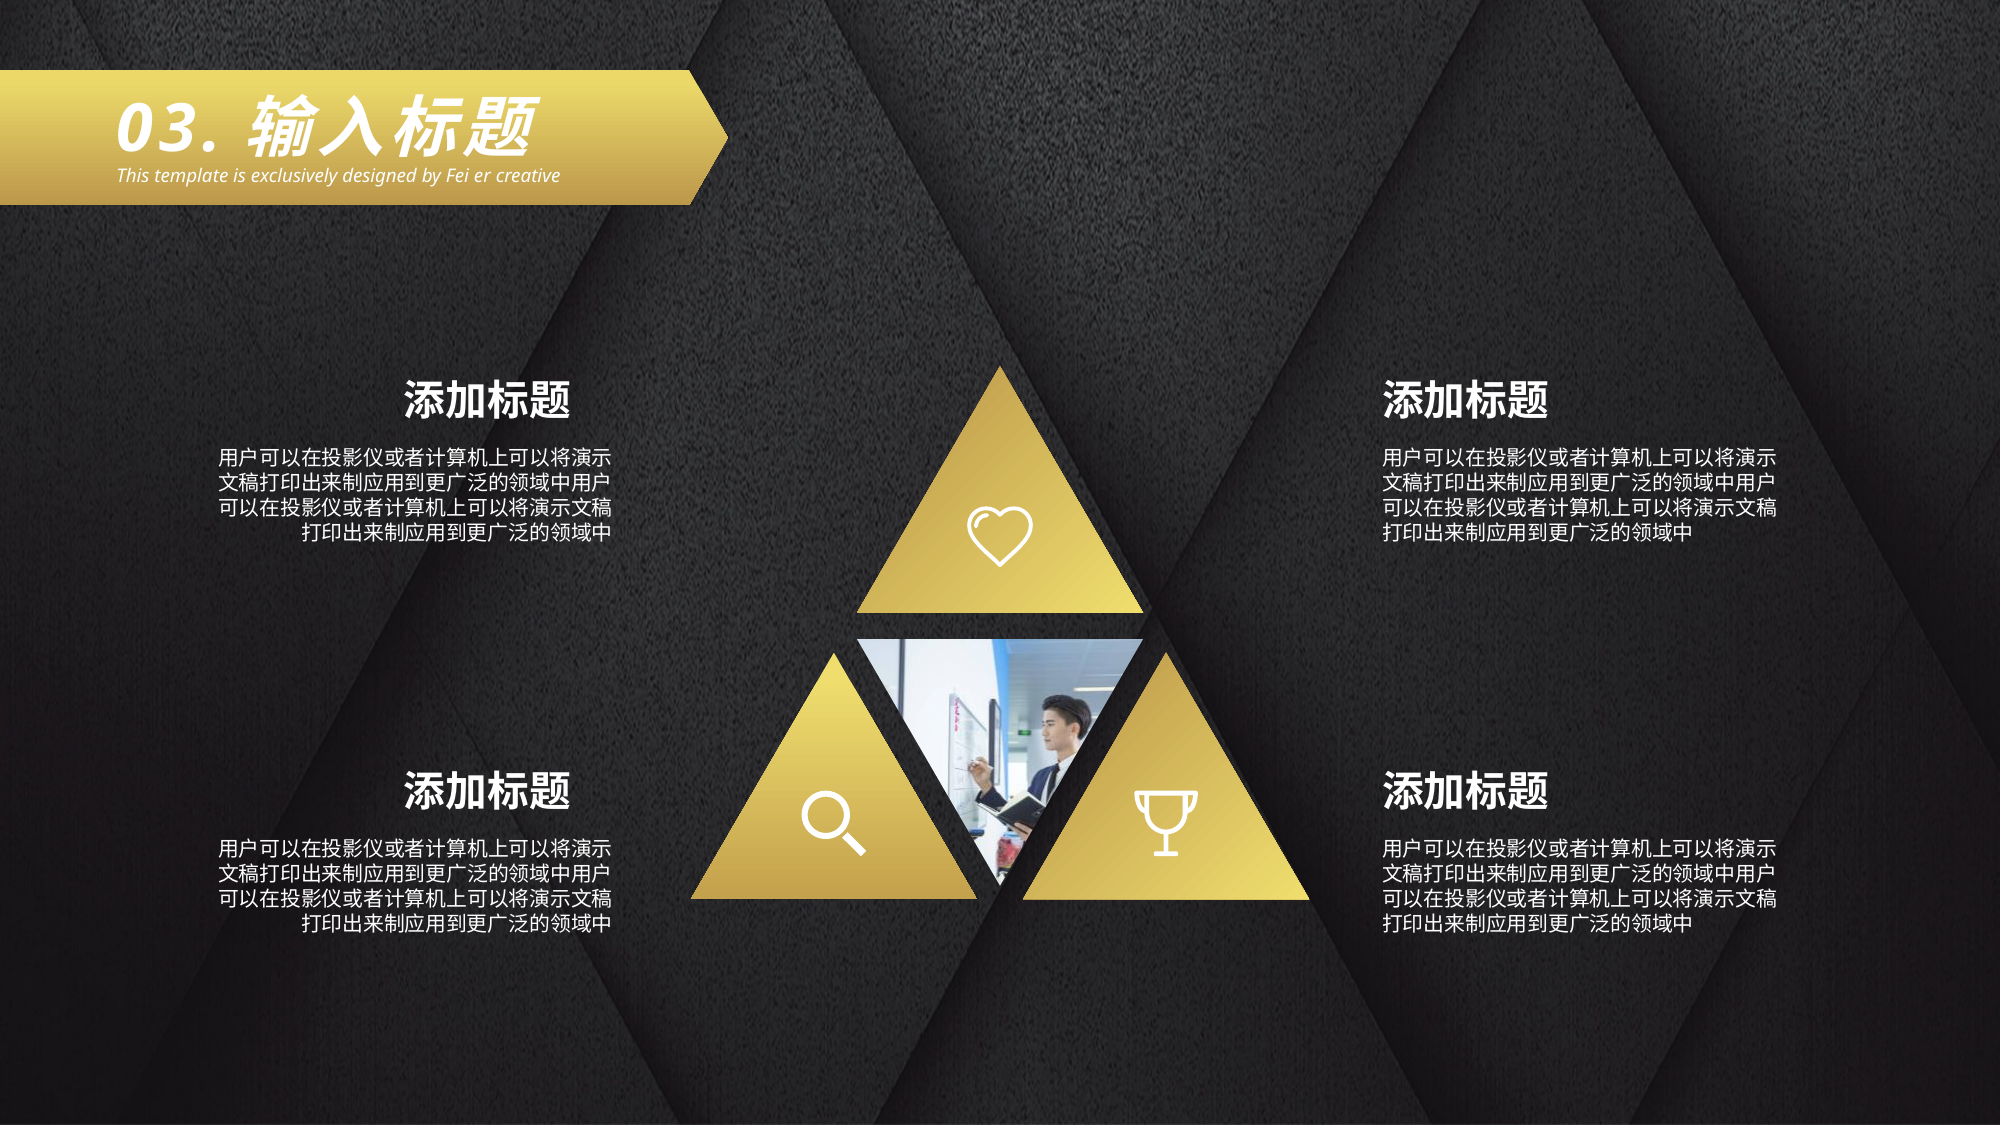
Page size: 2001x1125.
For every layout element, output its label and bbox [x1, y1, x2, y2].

text_box [690, 366, 1309, 900]
picture [0, 0, 2000, 1125]
text_box [201, 366, 628, 579]
text_box [0, 69, 728, 206]
text_box [201, 757, 628, 970]
text_box [1367, 757, 1793, 970]
text_box [1367, 366, 1793, 579]
